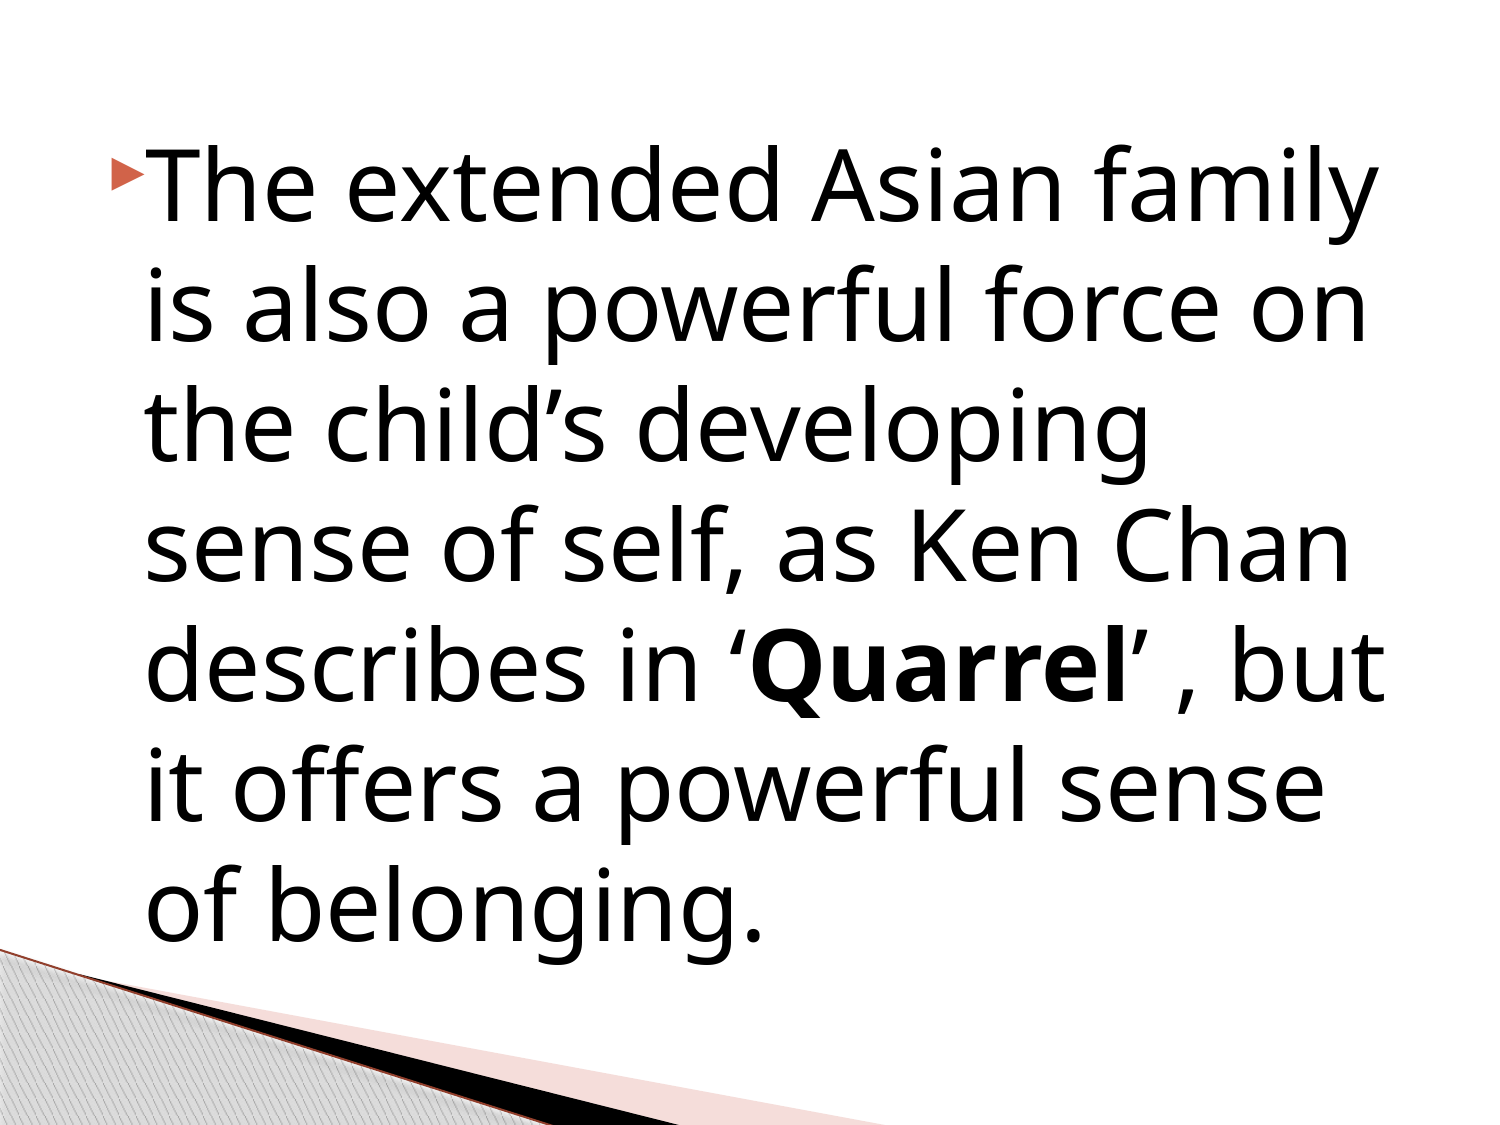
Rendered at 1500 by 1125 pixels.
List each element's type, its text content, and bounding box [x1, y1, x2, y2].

list The extended Asian family is also a powerful force on the child’s developing sense of self, as Ken Chan describes in ‘Quarrel’ , but it offers a powerful sense of belonging. [75, 113, 1425, 986]
